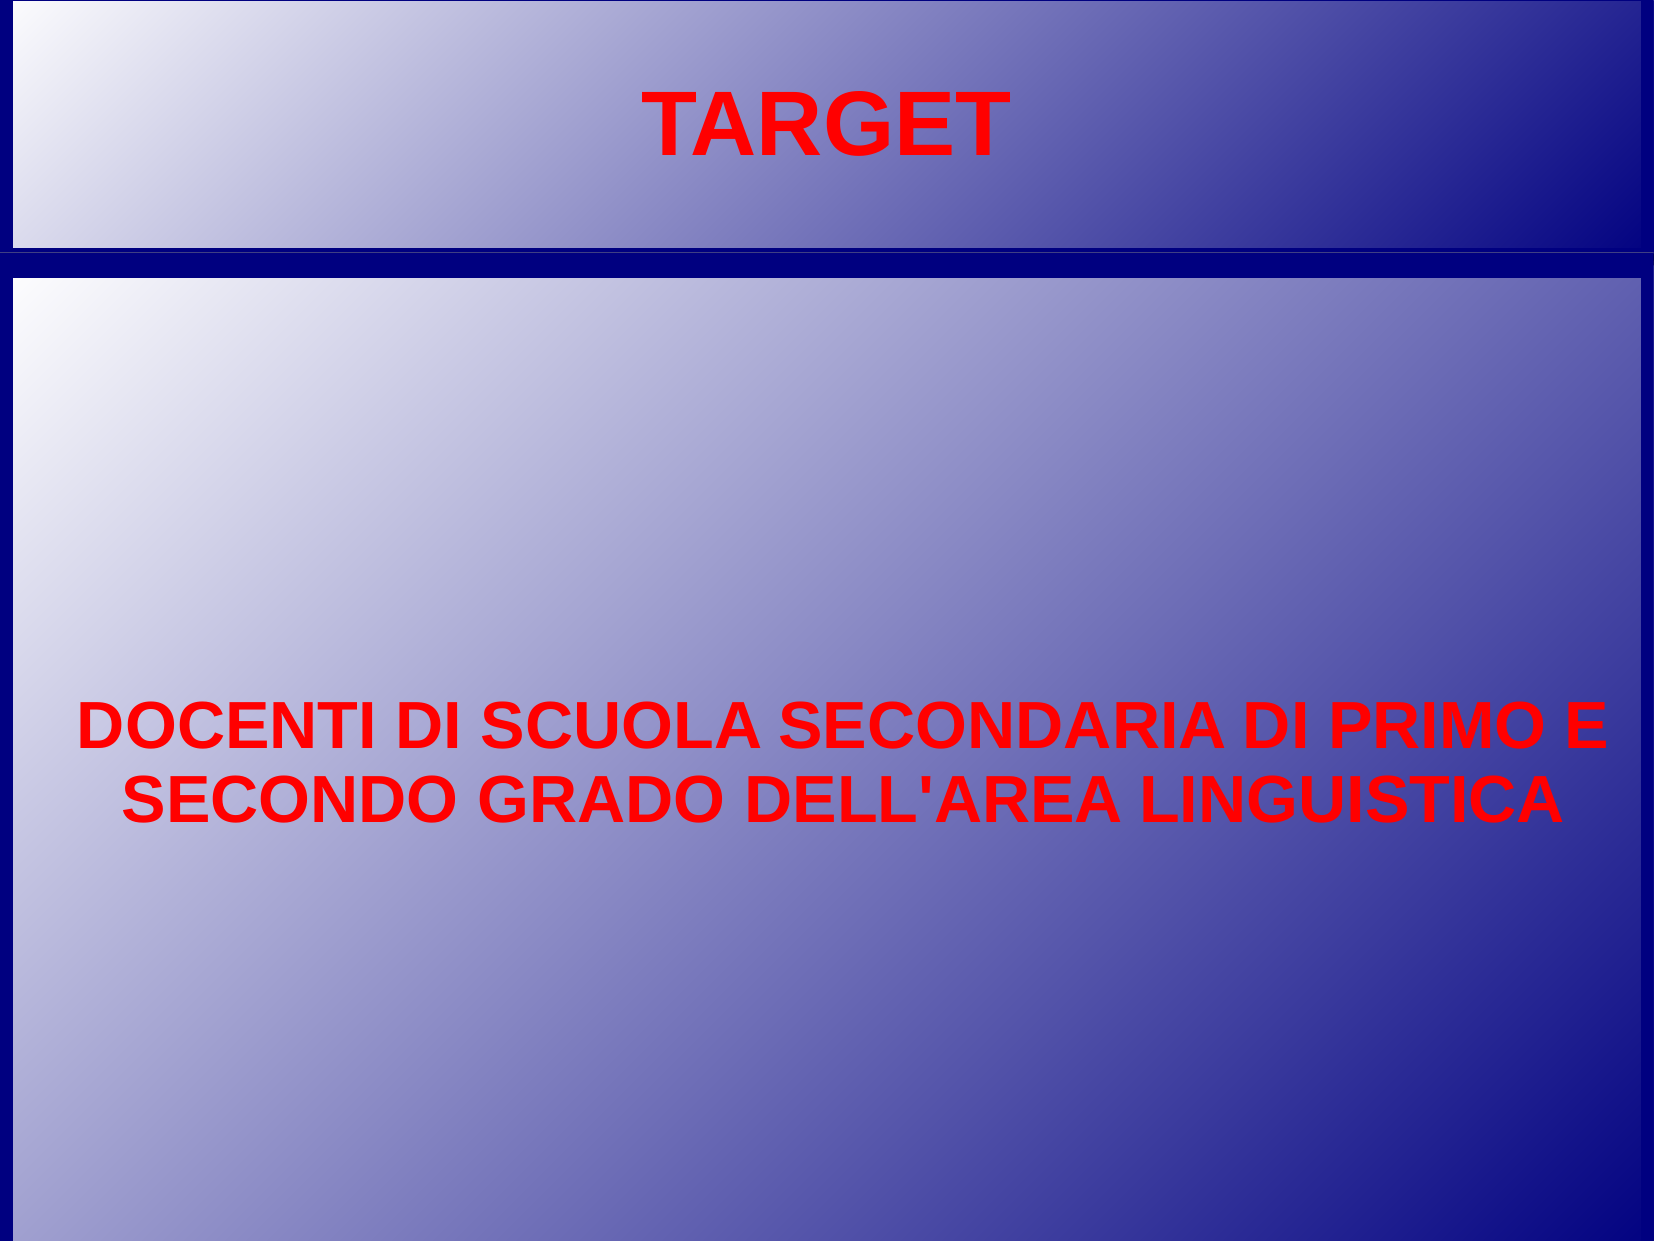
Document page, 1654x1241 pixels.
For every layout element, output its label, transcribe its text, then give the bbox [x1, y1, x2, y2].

title TARGET [0, 0, 1654, 262]
subtitle DOCENTI DI SCUOLA SECONDARIA DI PRIMO E SECONDO GRADO DELL'AREA LINGUISTICA [0, 265, 1654, 1241]
